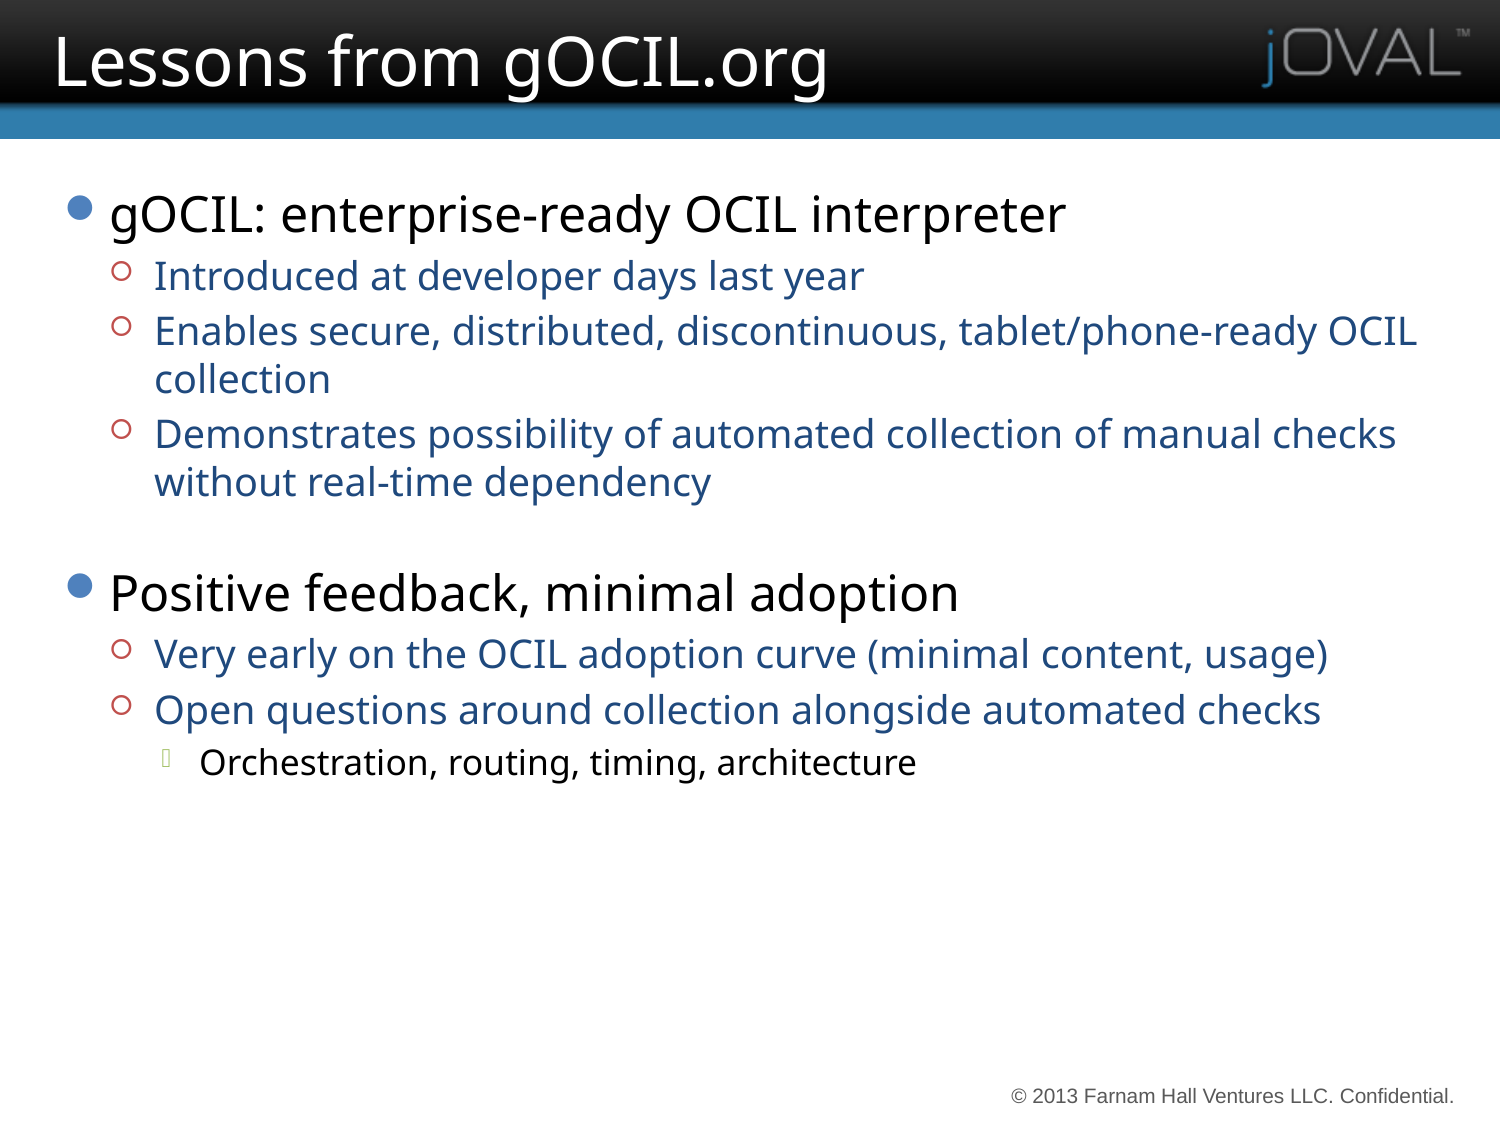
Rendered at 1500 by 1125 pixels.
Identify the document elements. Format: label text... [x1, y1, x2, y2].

picture [0, 0, 1500, 139]
footer © 2013 Farnam Hall Ventures LLC. Confidential. [75, 1074, 1475, 1113]
list gOCIL: enterprise-ready OCIL interpreter Introduced at developer days last year Enables secure, distributed, discontinuous, tablet/phone-ready OCIL collection Demonstrates possibility of automated collection of manual checks without real-time dependency Positive feedback, minimal adoption Very early on the OCIL adoption curve (minimal content, usage) Open questions around collection alongside automated checks Orchestration, routing, timing, architecture [49, 175, 1445, 1026]
